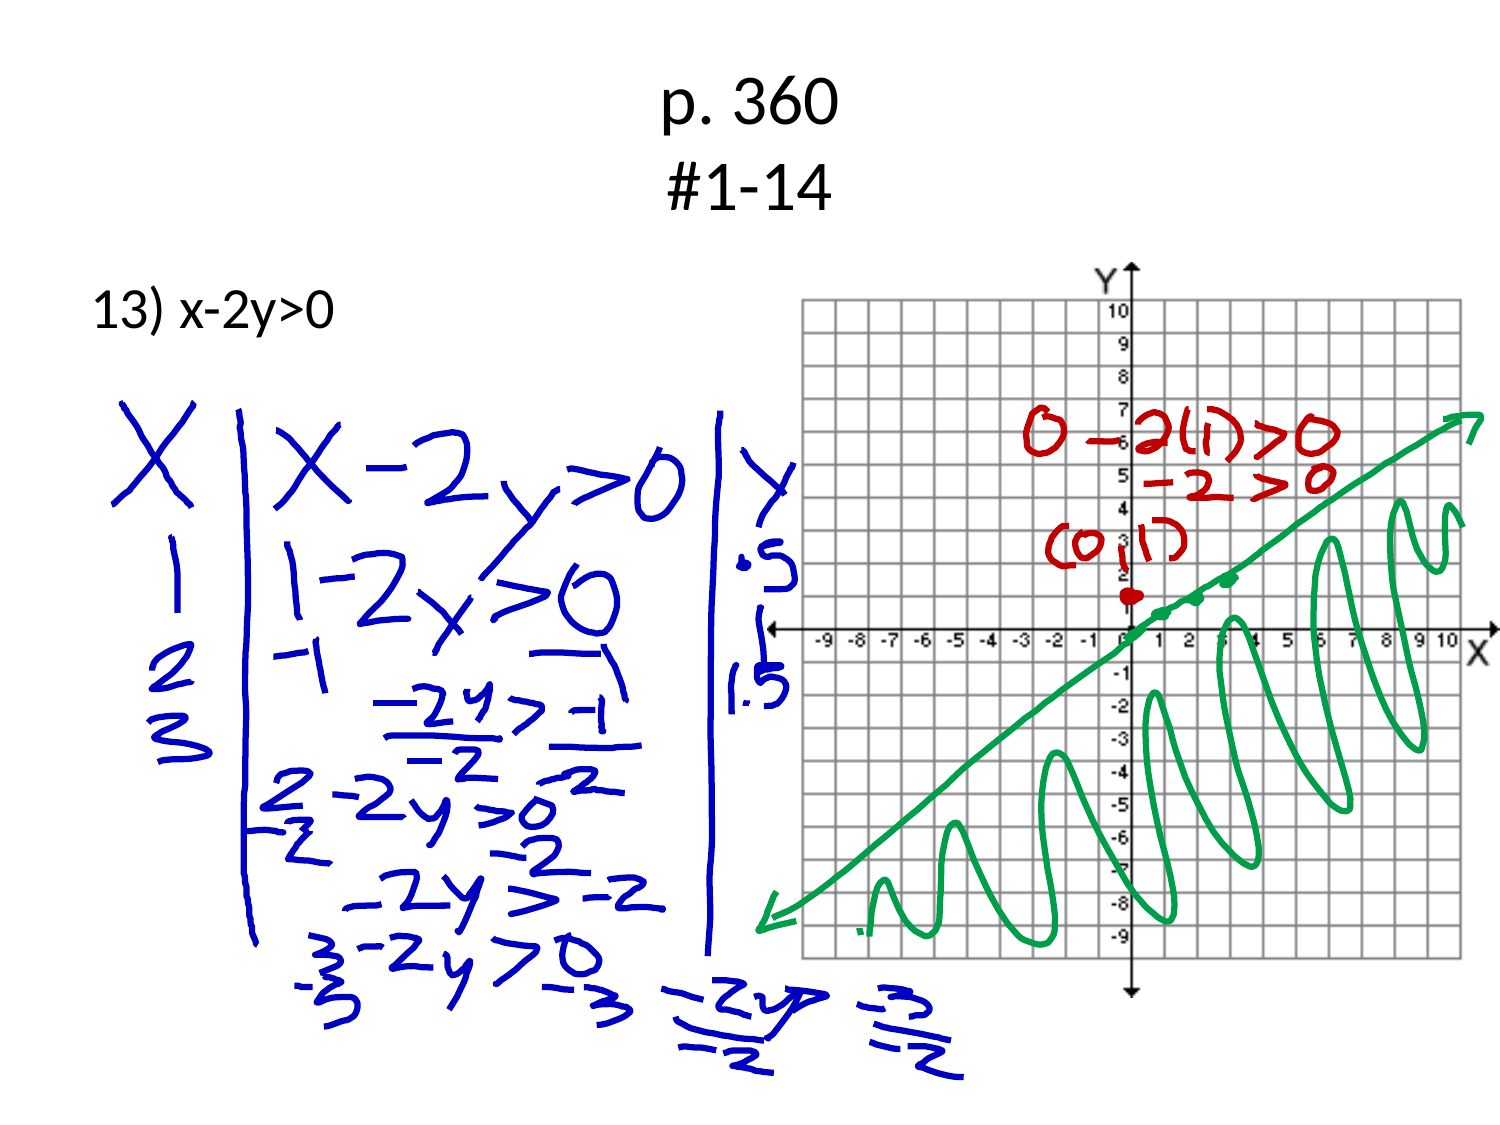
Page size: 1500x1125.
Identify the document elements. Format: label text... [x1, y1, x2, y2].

text_box [391, 965, 434, 970]
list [767, 262, 1500, 998]
list 13) x-2y>0 [75, 262, 738, 1005]
text_box [869, 1041, 901, 1050]
text_box [790, 1007, 800, 1013]
text_box [753, 994, 791, 1040]
title p. 360 #1-14 [75, 45, 1425, 233]
text_box [678, 1045, 717, 1052]
text_box [674, 1016, 764, 1042]
text_box [898, 1007, 931, 1018]
text_box [907, 1045, 964, 1078]
text_box [317, 965, 340, 974]
text_box [583, 986, 631, 1026]
text_box [861, 1007, 886, 1011]
text_box [444, 965, 471, 1011]
text_box [873, 1022, 952, 1042]
text_box [661, 987, 704, 1001]
text_box [712, 979, 752, 1018]
text_box [541, 986, 575, 991]
text_box [723, 1049, 774, 1074]
text_box [563, 965, 600, 976]
text_box [294, 984, 313, 988]
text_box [111, 401, 795, 957]
text_box [315, 975, 359, 1028]
text_box [494, 965, 522, 985]
